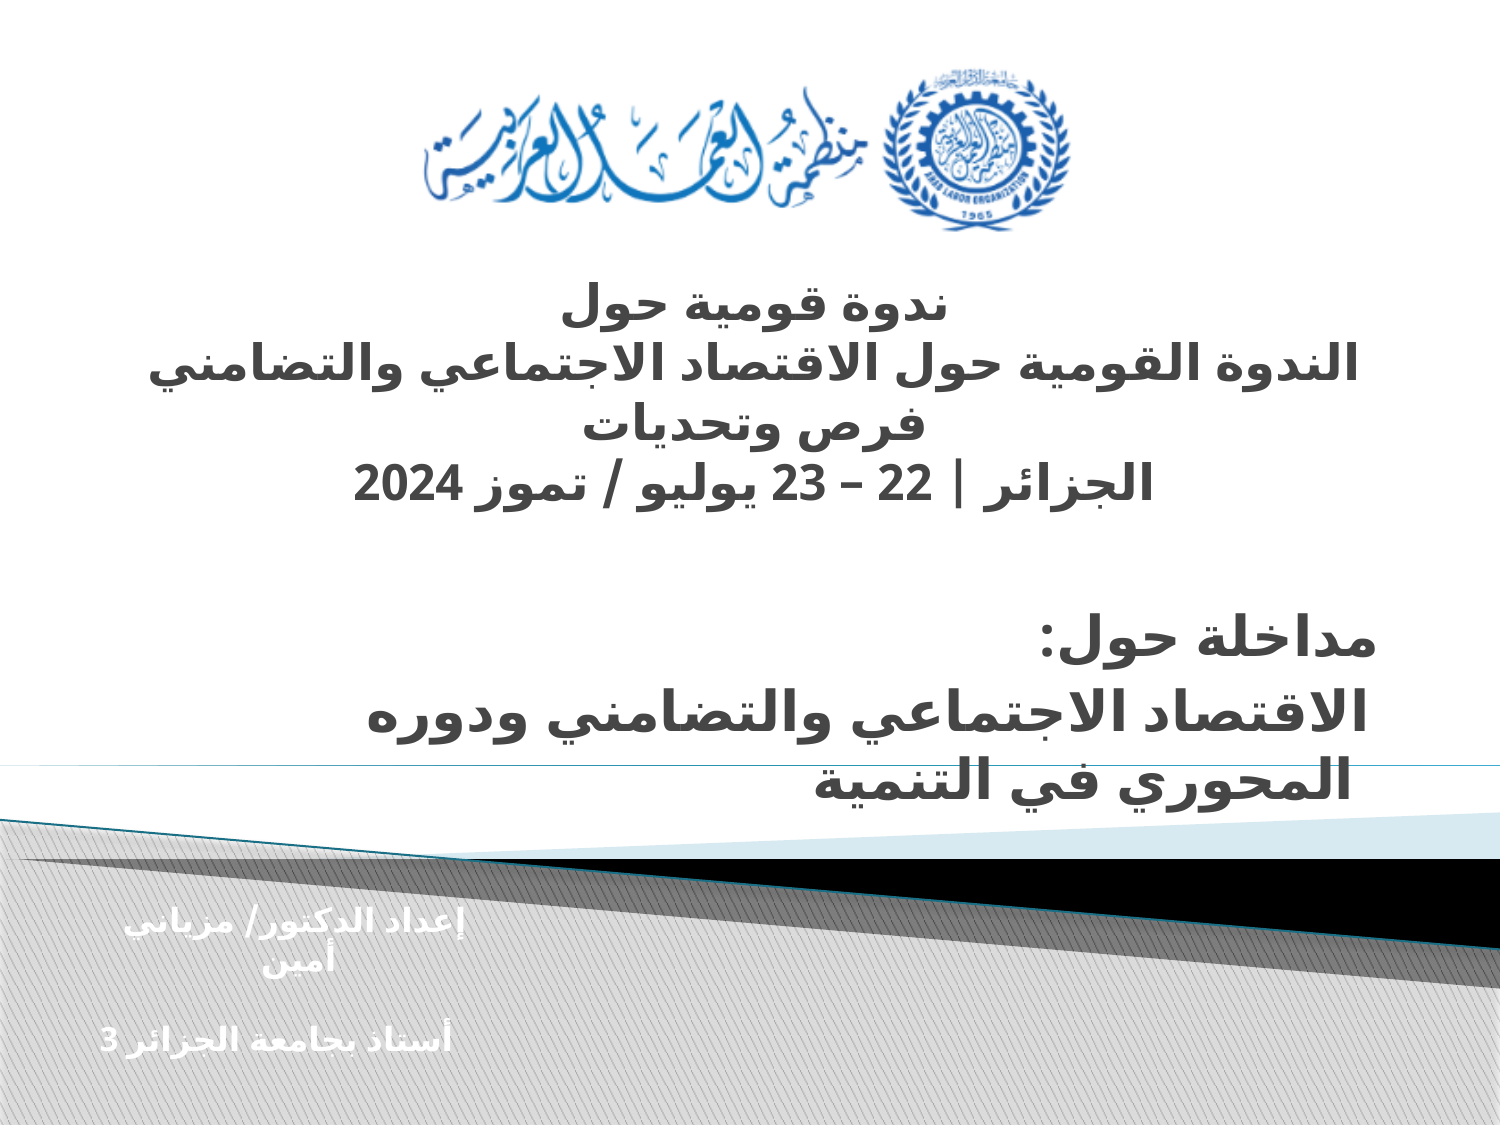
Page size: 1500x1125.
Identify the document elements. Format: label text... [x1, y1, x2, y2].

title ندوة قومية حول الندوة القومية حول الاقتصاد الاجتماعي والتضامني فرص وتحديات الجزائر | 22 – 23 يوليو / تموز 2024 [117, 281, 1393, 518]
picture [5, 859, 1500, 989]
subtitle مداخلة حول: الاقتصاد الاجتماعي والتضامني ودوره المحوري في التنمية [112, 592, 1388, 790]
text_box إعداد الدكتور/ مزياني أمين أستاذ بجامعة الجزائر 3 [66, 874, 532, 1083]
picture [351, 46, 1137, 258]
